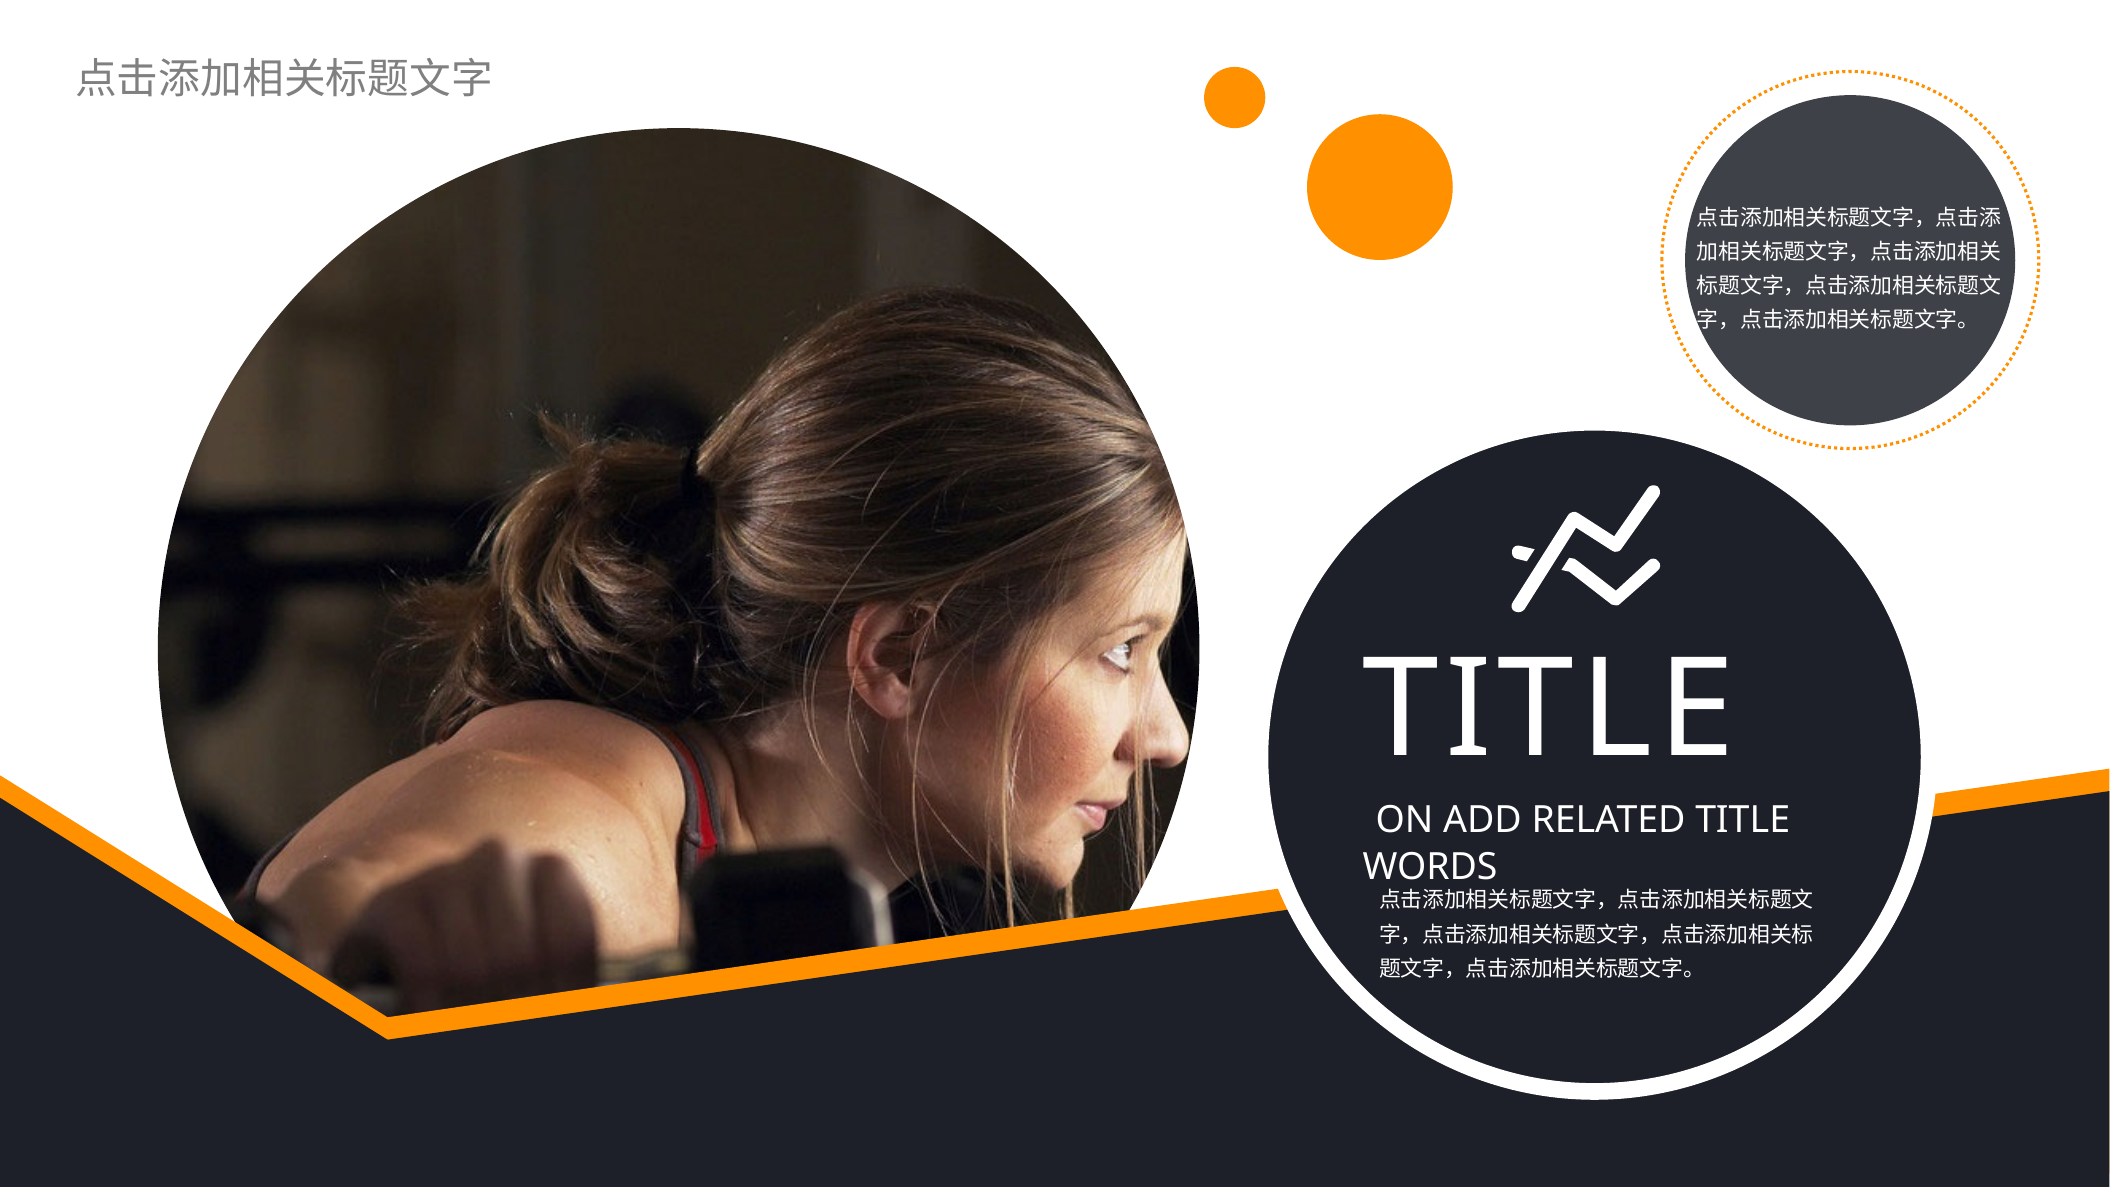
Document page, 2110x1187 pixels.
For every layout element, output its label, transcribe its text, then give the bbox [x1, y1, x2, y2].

text_box [1661, 71, 2039, 431]
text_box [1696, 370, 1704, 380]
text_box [1362, 640, 1923, 979]
text_box [157, 128, 1200, 768]
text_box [0, 790, 2110, 1187]
text_box [1307, 114, 1453, 260]
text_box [0, 768, 1259, 790]
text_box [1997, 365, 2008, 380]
text_box 点击添加相关标题文字 [59, 44, 563, 107]
text_box [1687, 356, 1752, 422]
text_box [1259, 422, 1930, 1092]
text_box [1687, 135, 1708, 164]
text_box [1204, 66, 1266, 129]
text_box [1930, 768, 2110, 790]
